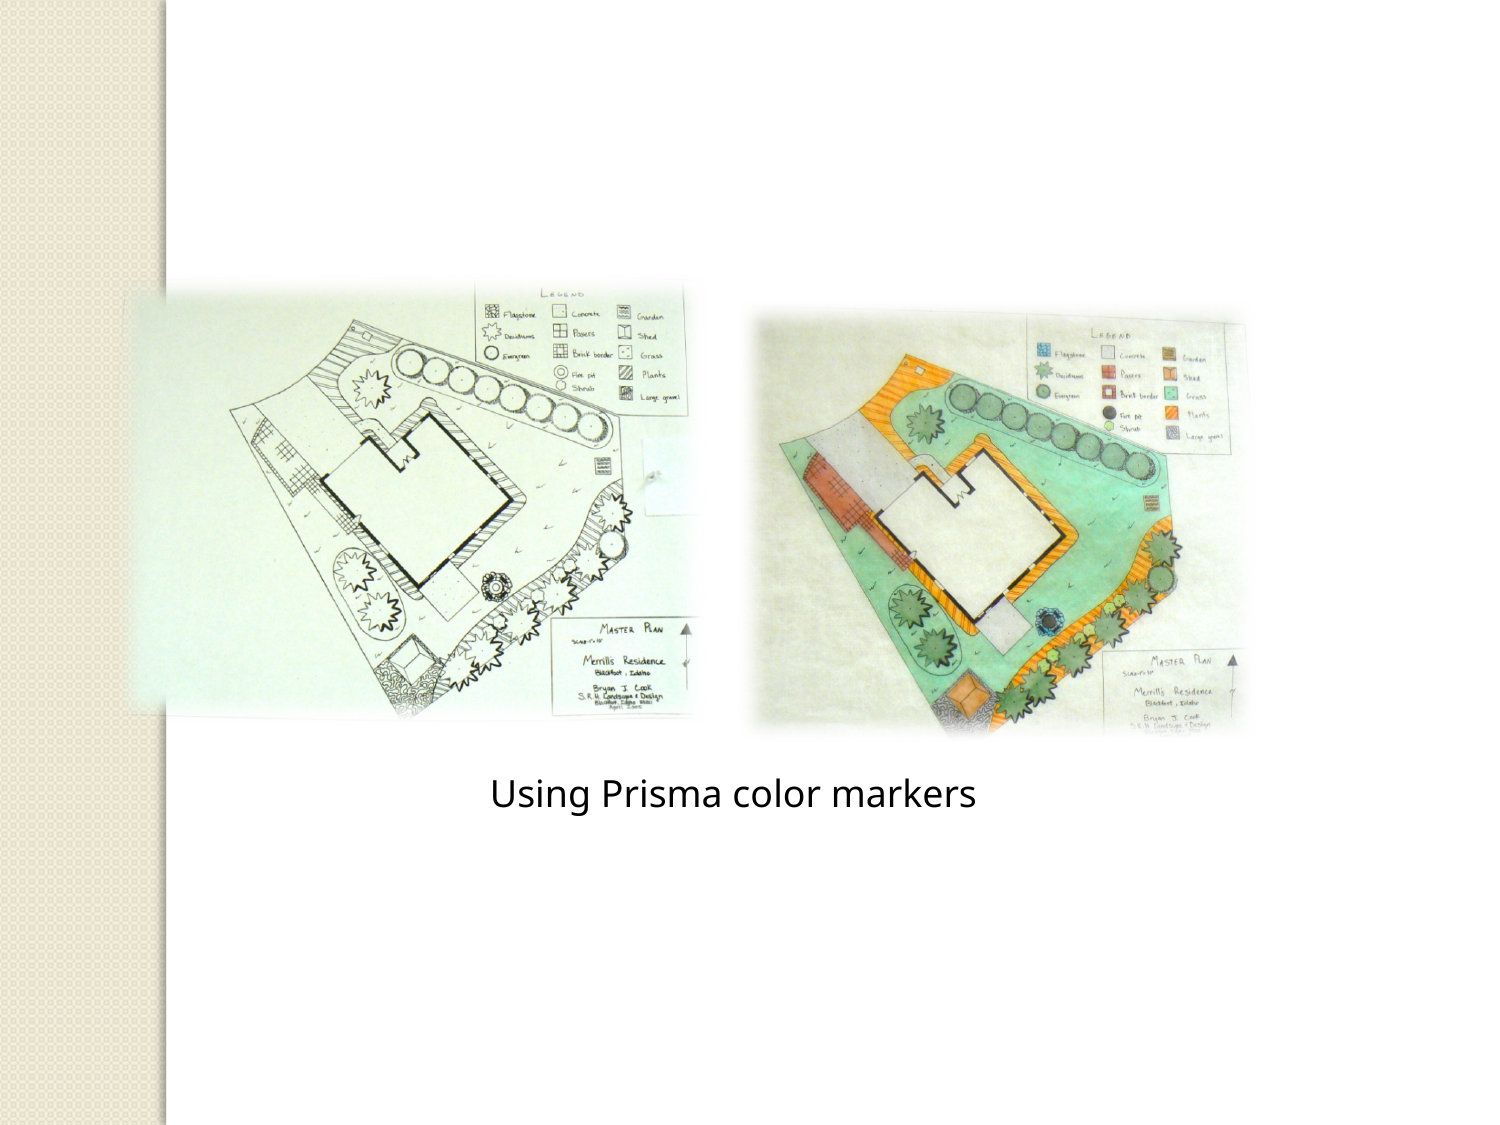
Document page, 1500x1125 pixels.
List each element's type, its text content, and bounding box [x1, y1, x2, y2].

picture [112, 274, 706, 726]
picture [737, 299, 1258, 743]
text_box Using Prisma color markers [474, 762, 1338, 823]
